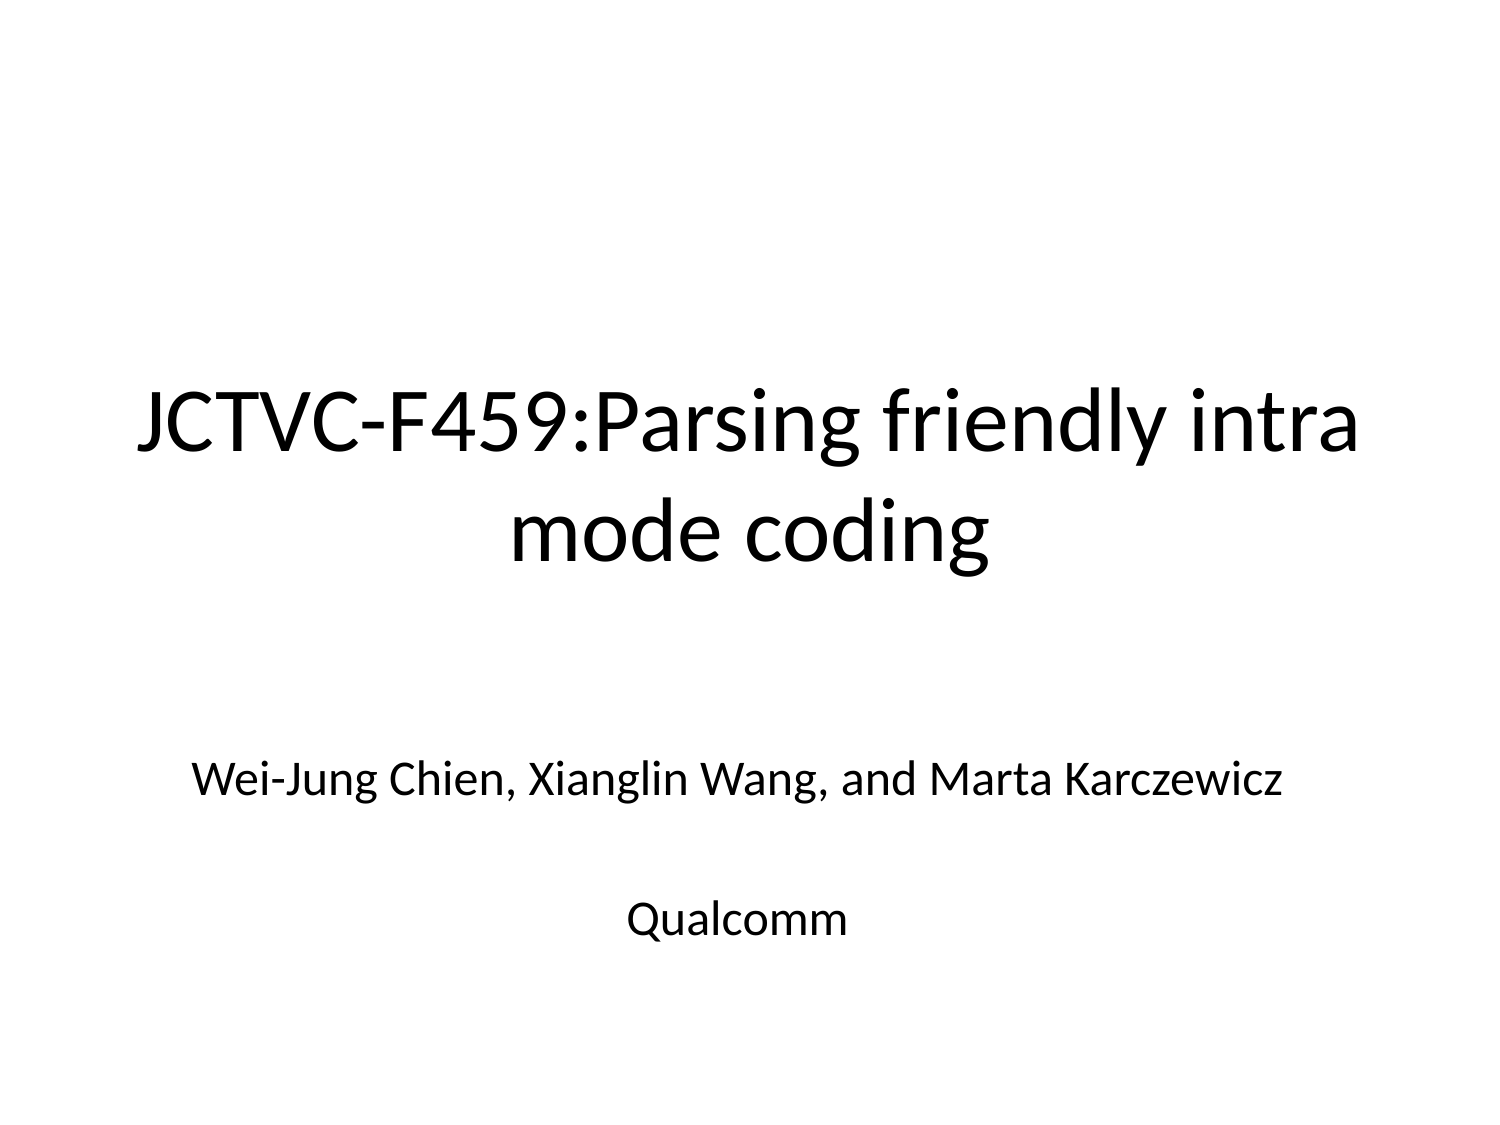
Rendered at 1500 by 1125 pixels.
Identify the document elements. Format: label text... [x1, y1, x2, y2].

subtitle Wei-Jung Chien, Xianglin Wang, and Marta Karczewicz Qualcomm [162, 737, 1313, 1025]
title JCTVC-F459:Parsing friendly intra mode coding [112, 349, 1388, 591]
